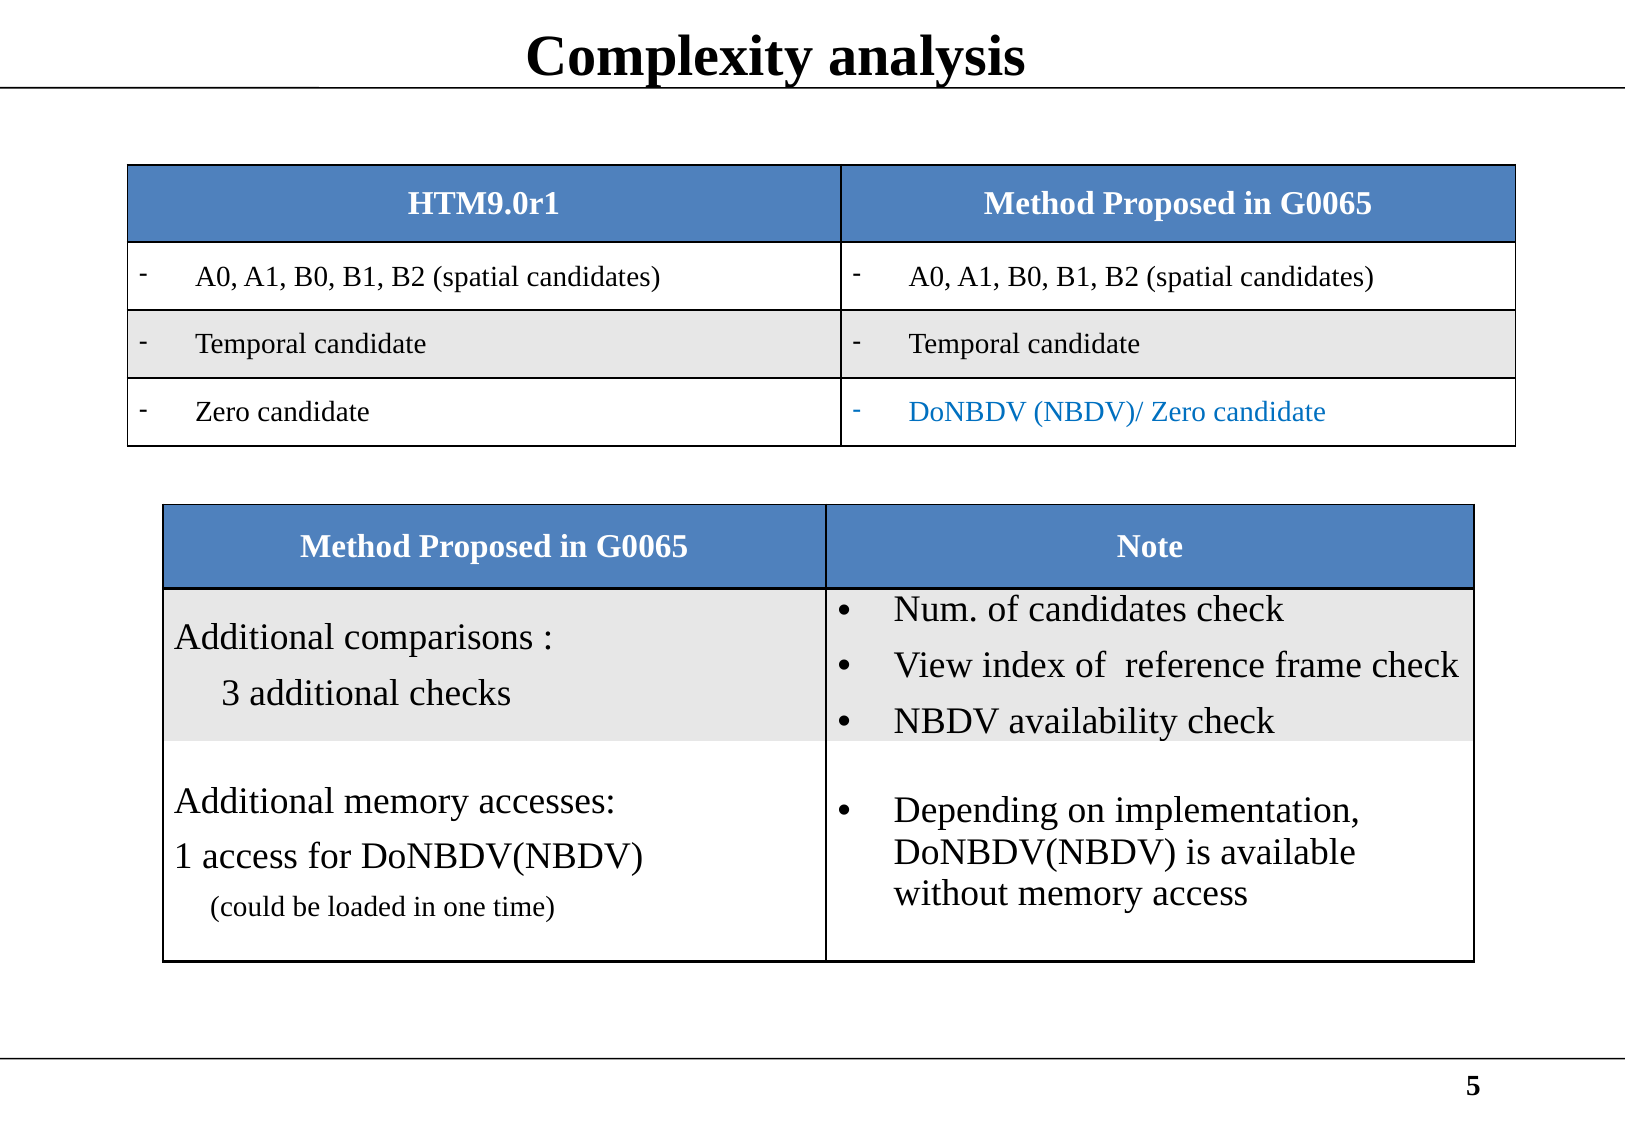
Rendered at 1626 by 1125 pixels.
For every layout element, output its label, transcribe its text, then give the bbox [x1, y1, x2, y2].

table_cell A0, A1, B0, B1, B2 (spatial candidates) [842, 243, 1515, 309]
table_cell Depending on implementation, DoNBDV(NBDV) is available without memory access [827, 741, 1473, 960]
table_header HTM9.0r1 [128, 166, 840, 241]
table_header Note [827, 505, 1473, 587]
table_cell Zero candidate [128, 379, 840, 445]
table_cell Temporal candidate [128, 311, 840, 377]
table_cell Additional comparisons : 3 additional checks [164, 590, 825, 741]
title Complexity analysis [68, 9, 1484, 94]
table_cell Temporal candidate [842, 311, 1515, 377]
table_cell DoNBDV (NBDV)/ Zero candidate [842, 379, 1515, 445]
table_header Method Proposed in G0065 [842, 166, 1515, 241]
slide_number 5 [1403, 1058, 1544, 1106]
table_cell Additional memory accesses: 1 access for DoNBDV(NBDV) (could be loaded in one time) [164, 741, 825, 960]
table_cell A0, A1, B0, B1, B2 (spatial candidates) [128, 243, 840, 309]
table_header Method Proposed in G0065 [164, 505, 825, 587]
table_cell Num. of candidates check View index of reference frame check NBDV availability check [827, 590, 1473, 741]
